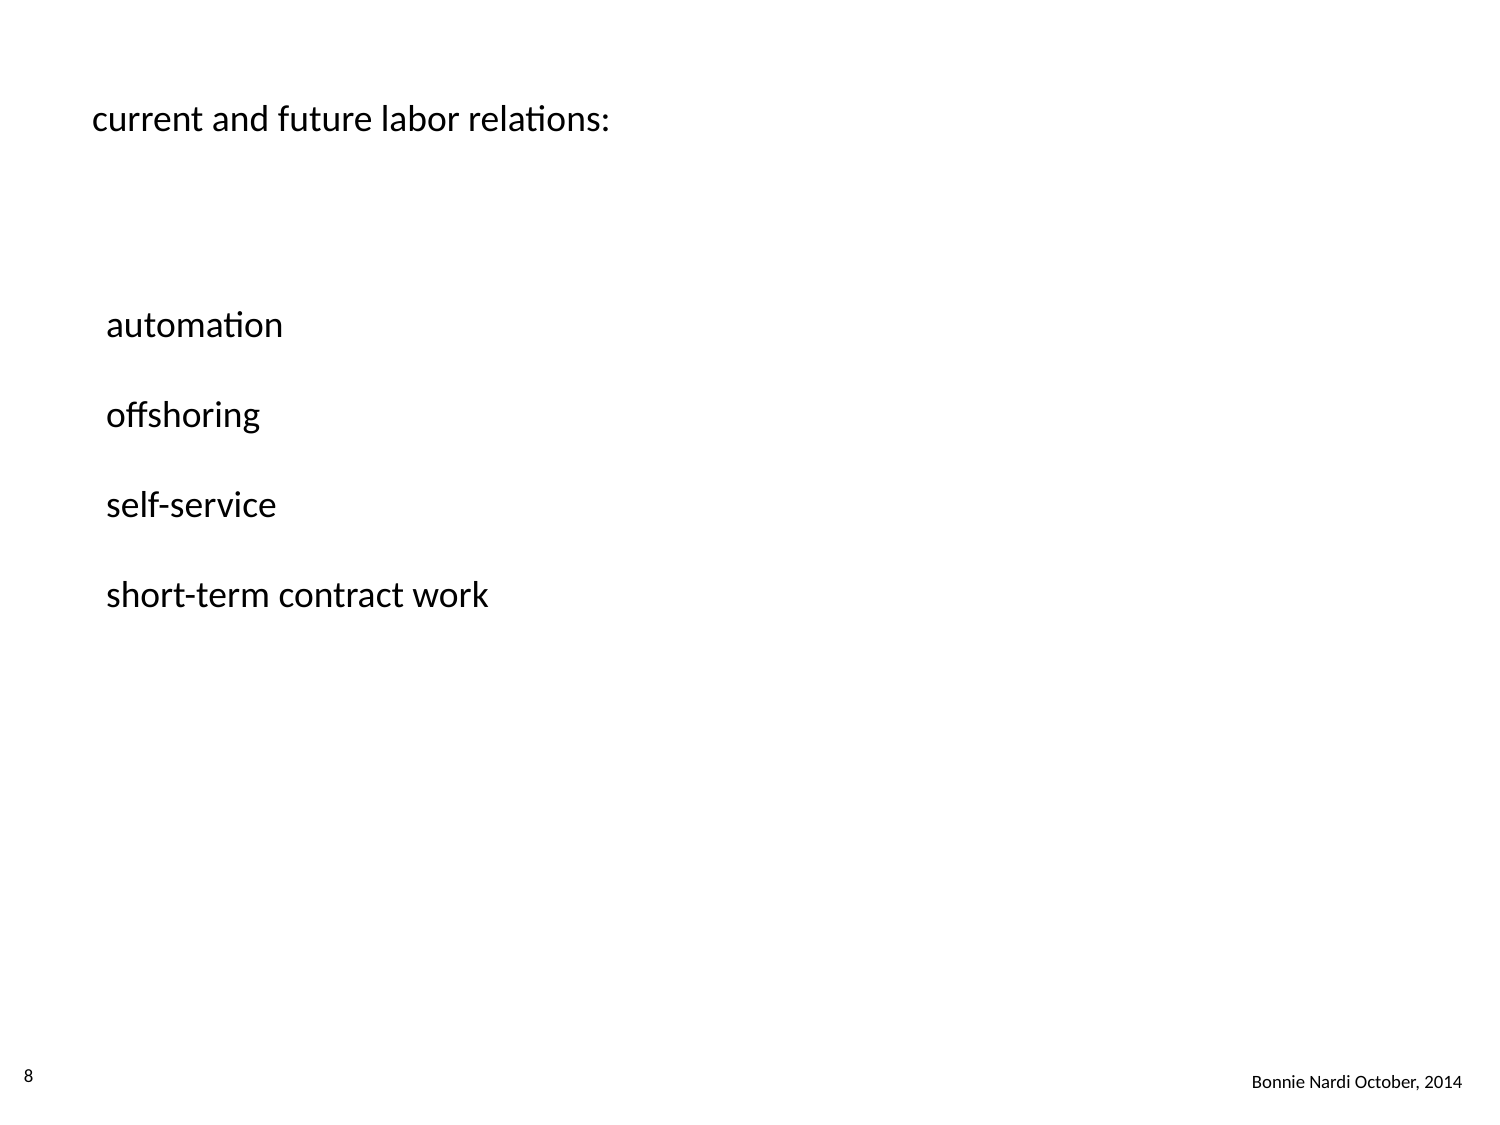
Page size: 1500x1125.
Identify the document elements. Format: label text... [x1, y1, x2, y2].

title current and future labor relations: [77, 48, 1353, 186]
text_box 8 [9, 1056, 118, 1094]
text_box automation offshoring self-service short-term contract work [91, 247, 1405, 758]
text_box Bonnie Nardi October, 2014 [1237, 1061, 1478, 1100]
